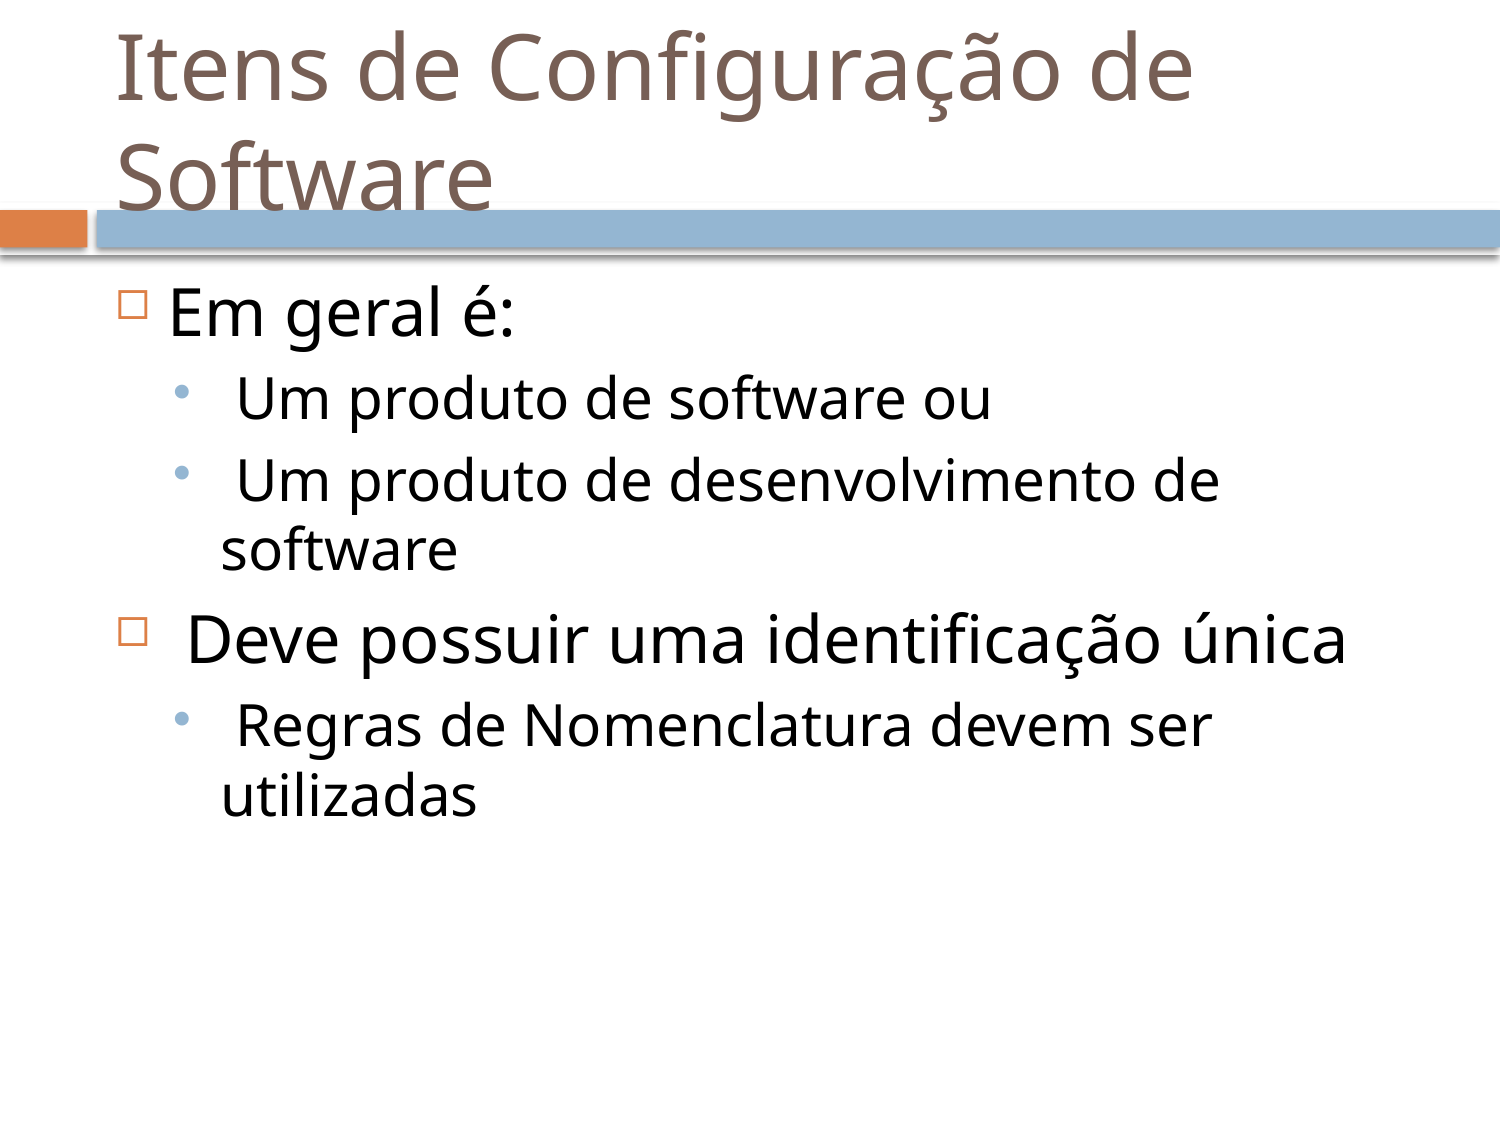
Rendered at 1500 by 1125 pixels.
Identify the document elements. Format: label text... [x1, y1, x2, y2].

list Em geral é: Um produto de software ou Um produto de desenvolvimento de software Deve possuir uma identificação única Regras de Nomenclatura devem ser utilizadas [100, 262, 1438, 1000]
title Itens de Configuração de Software [100, 37, 1438, 200]
